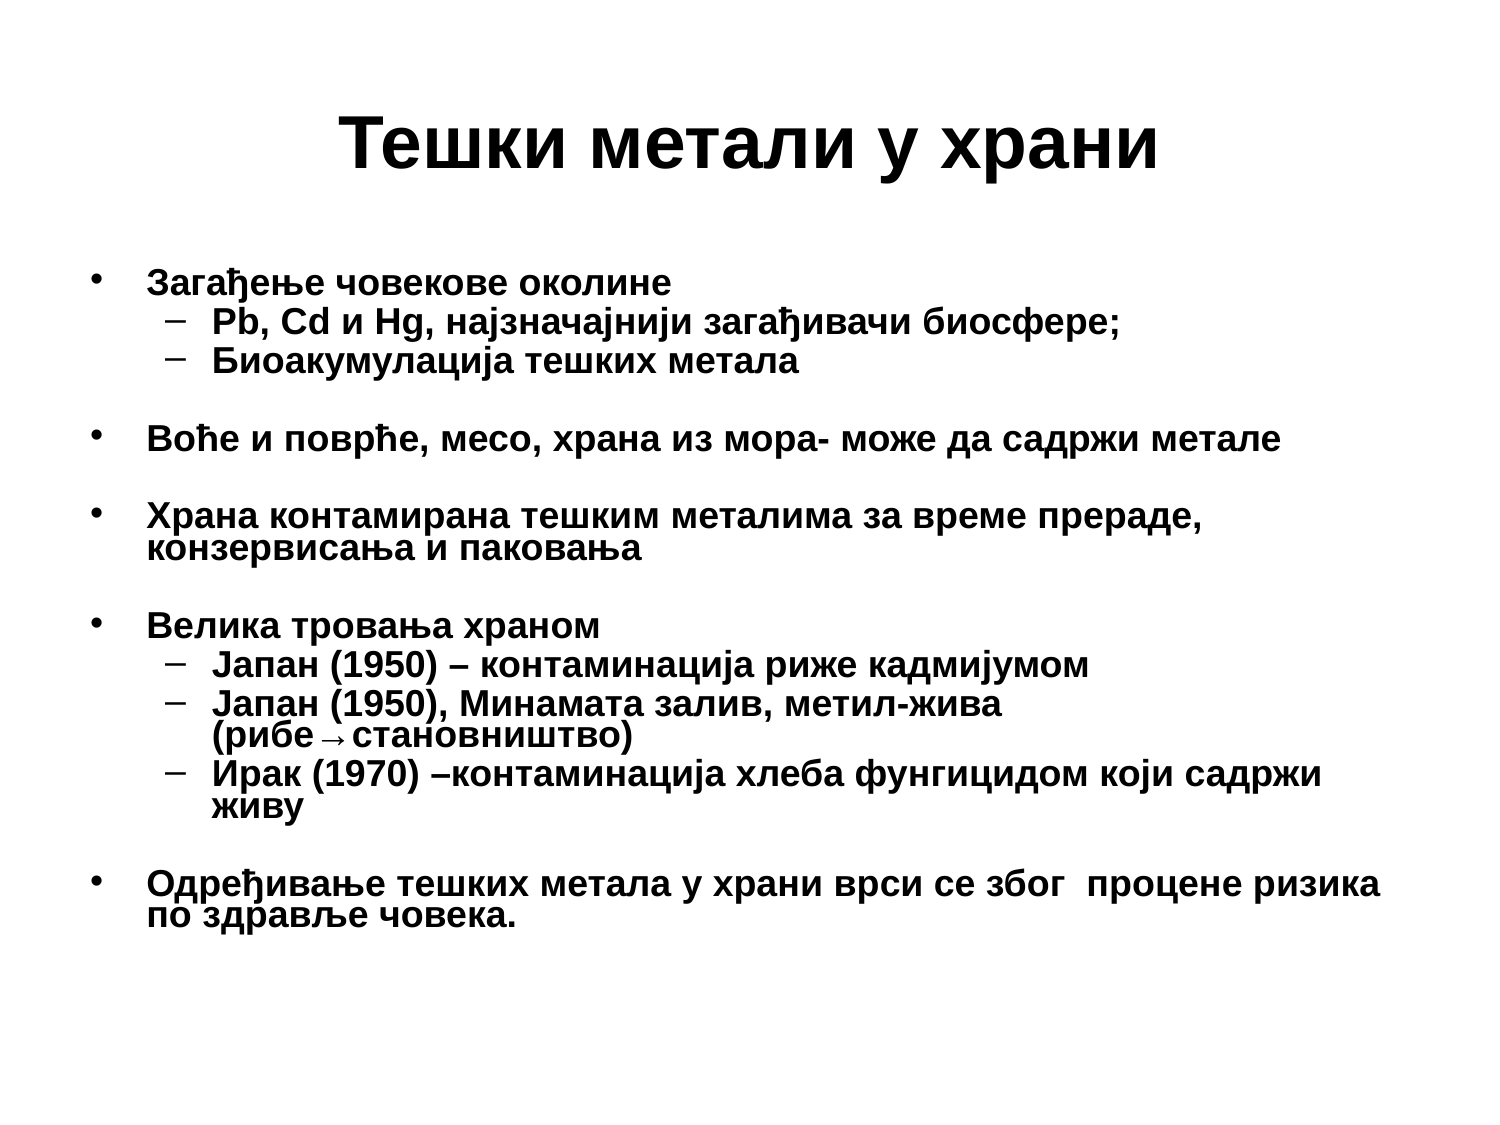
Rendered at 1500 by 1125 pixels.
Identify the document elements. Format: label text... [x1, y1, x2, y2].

list Загађење човекове околине Pb, Cd и Hg, најзначајнији загађивачи биосфере; Биоакумулација тешких метала Воће и поврће, месо, храна из мора- може да садржи метале Храна контамирана тешким металима за време прераде, конзервисања и паковања Велика тровања храном Јапан (1950) – контаминација риже кадмијумом Јапан (1950), Минамата залив, метил-жива (рибе→становништво) Ирак (1970) –контаминација хлеба фунгицидом који садржи живу Одређивање тешких метала у храни врси се због процене ризика по здравље човека. [74, 262, 1426, 1006]
title Тешки метали у храни [74, 44, 1426, 233]
